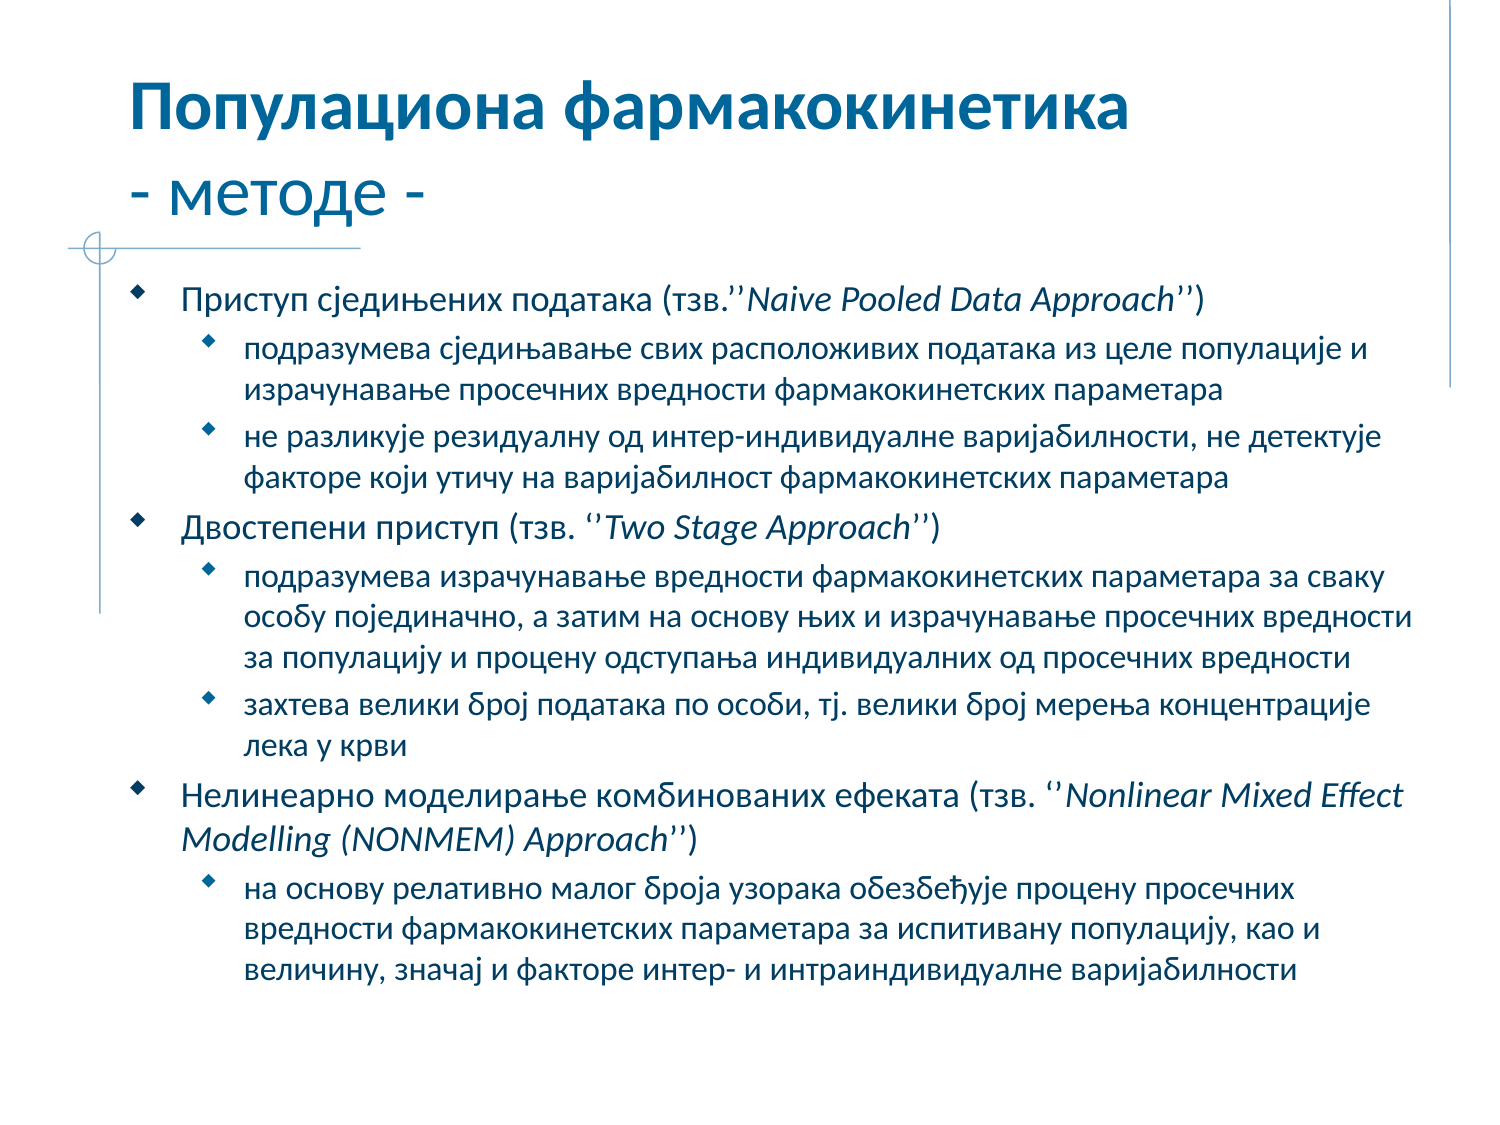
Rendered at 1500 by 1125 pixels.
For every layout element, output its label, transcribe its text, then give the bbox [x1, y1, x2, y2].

list Приступ сједињених података (тзв.’’Naive Pooled Data Approach’’) подразумева сједињавање свих расположивих података из целе популације и израчунавање просечних вредности фармакокинетских параметара не разликује резидуалну од интер-индивидуалне варијабилности, не детектује факторе који утичу на варијабилност фармакокинетских параметара Двостепени приступ (тзв. ‘’Two Stage Approach’’) подразумева израчунавање вредности фармакокинетских параметара за сваку особу појединачно, а затим на основу њих и израчунавање просечних вредности за популацију и процену одступања индивидуалних од просечних вредности захтева велики број података по особи, тј. велики број мерења концентрације лека у крви Нелинеарно моделирање комбинованих ефеката (тзв. ‘’Nonlinear Mixed Effect Modelling (NONMEM) Approach’’) на основу релативно малог броја узорака обезбеђује процену просечних вредности фармакокинетских параметара за испитивану популацију, као и величину, значај и факторе интер- и интраиндивидуалне варијабилности [111, 266, 1436, 1024]
title Популациона фармакокинетика - методе - [113, 49, 1436, 238]
